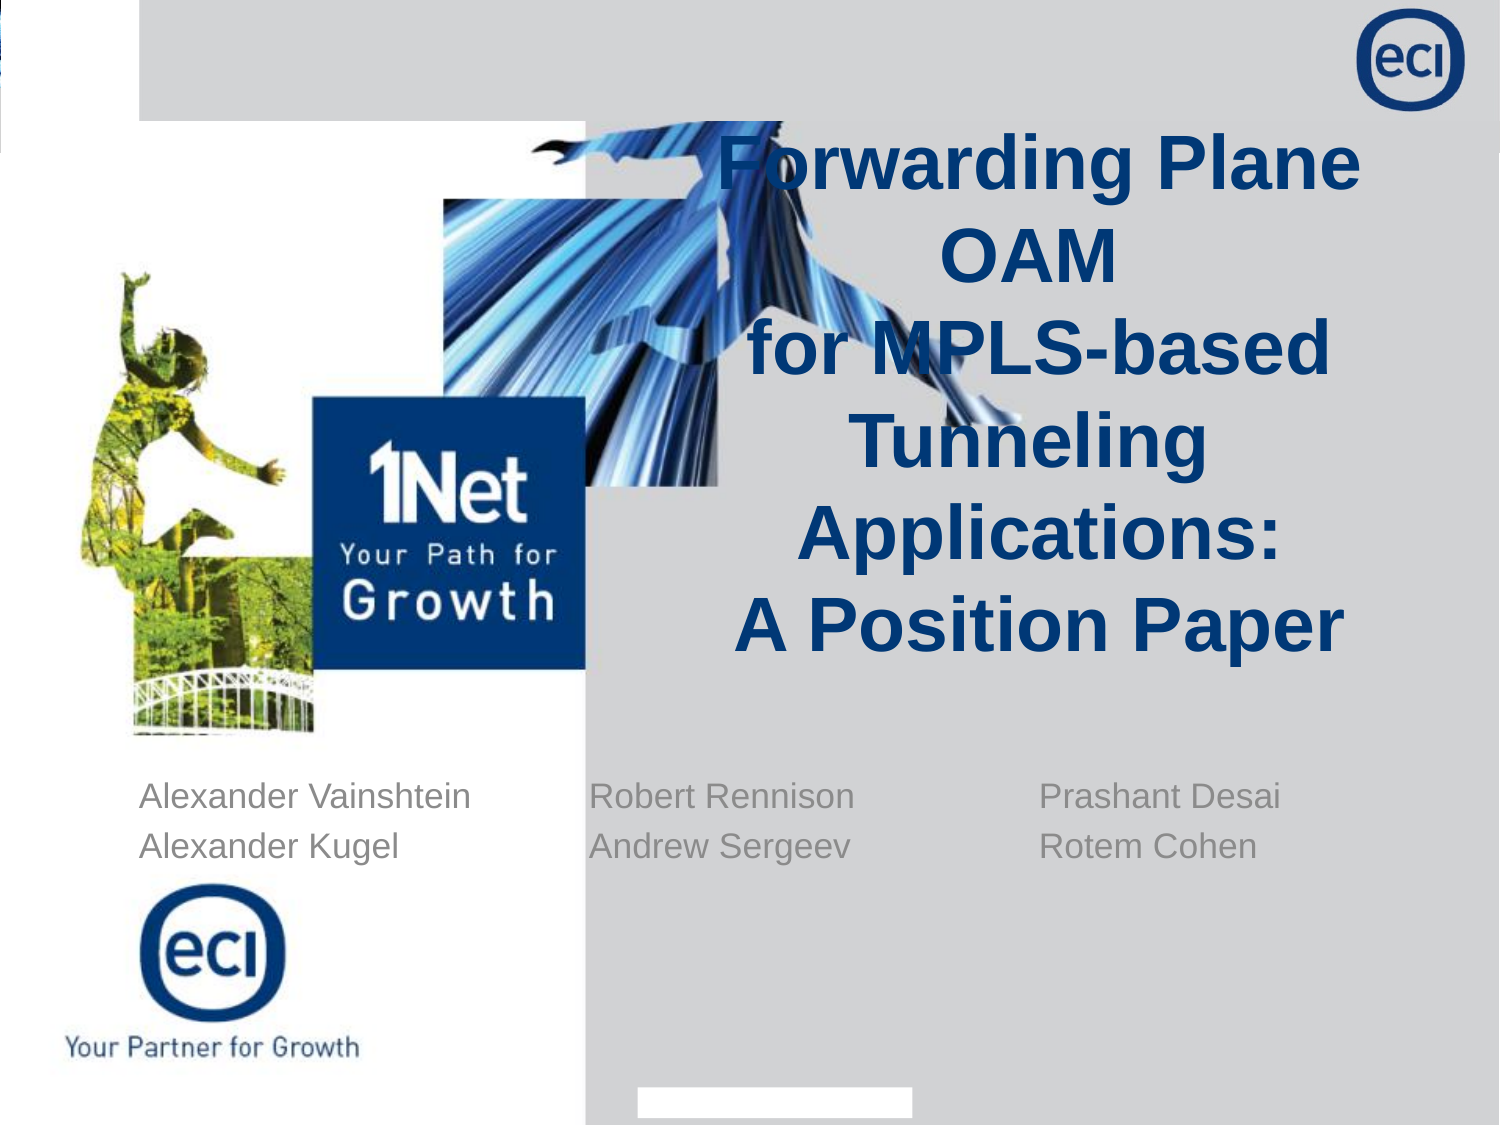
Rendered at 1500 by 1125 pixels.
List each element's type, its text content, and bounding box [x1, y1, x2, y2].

title Forwarding Plane OAM for MPLS-based Tunneling Applications: A Position Paper [633, 145, 1447, 727]
picture [0, 0, 1500, 1125]
text_box [637, 1087, 913, 1119]
subtitle Alexander Vainshtein Robert Rennison Prashant Desai Alexander Kugel Andrew Sergeev Rotem Cohen [123, 765, 1431, 886]
